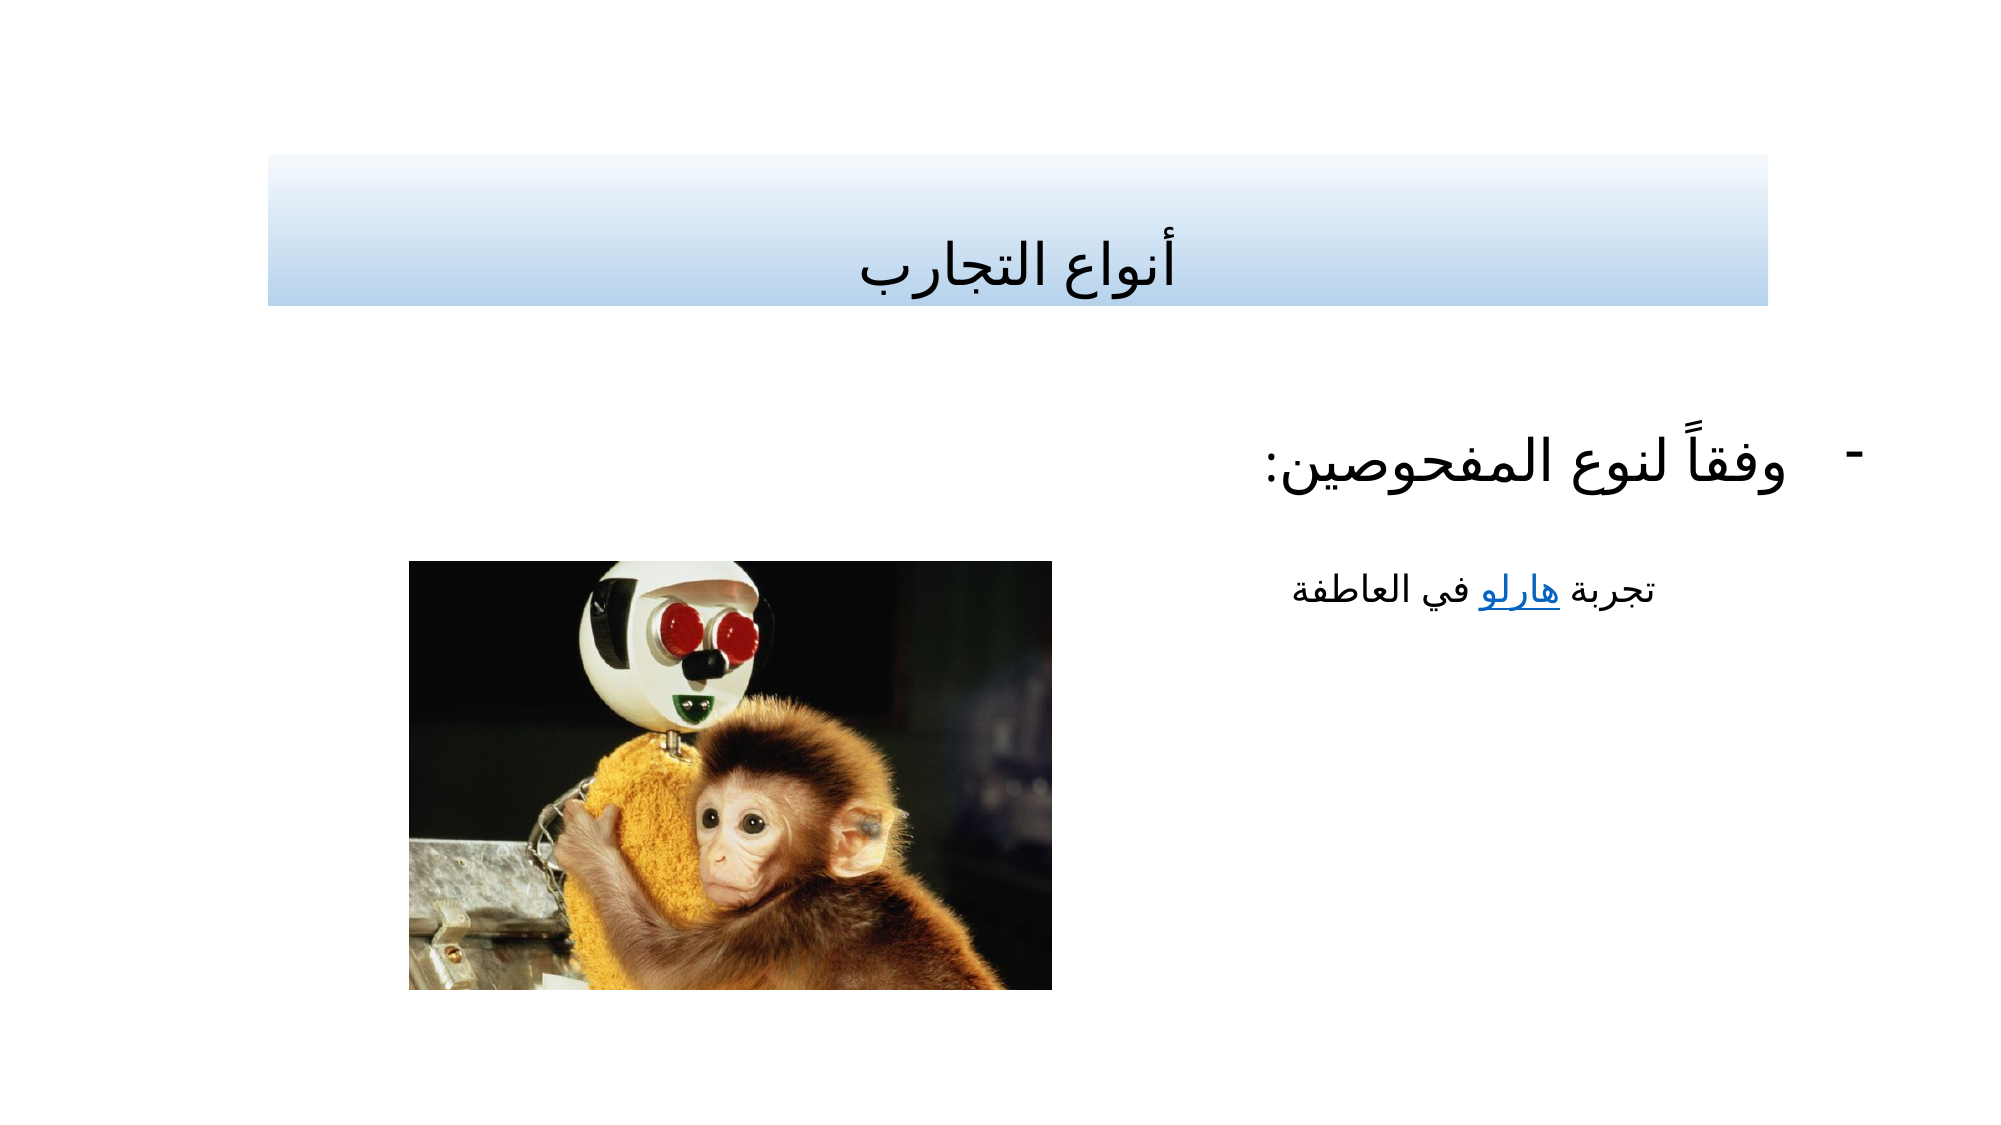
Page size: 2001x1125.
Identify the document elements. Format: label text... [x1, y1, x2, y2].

picture [409, 561, 1052, 990]
title أنواع التجارب [268, 154, 1769, 306]
subtitle وفقاً لنوع المفحوصين: تجربة هارلو في العاطفة [121, 415, 1879, 1125]
